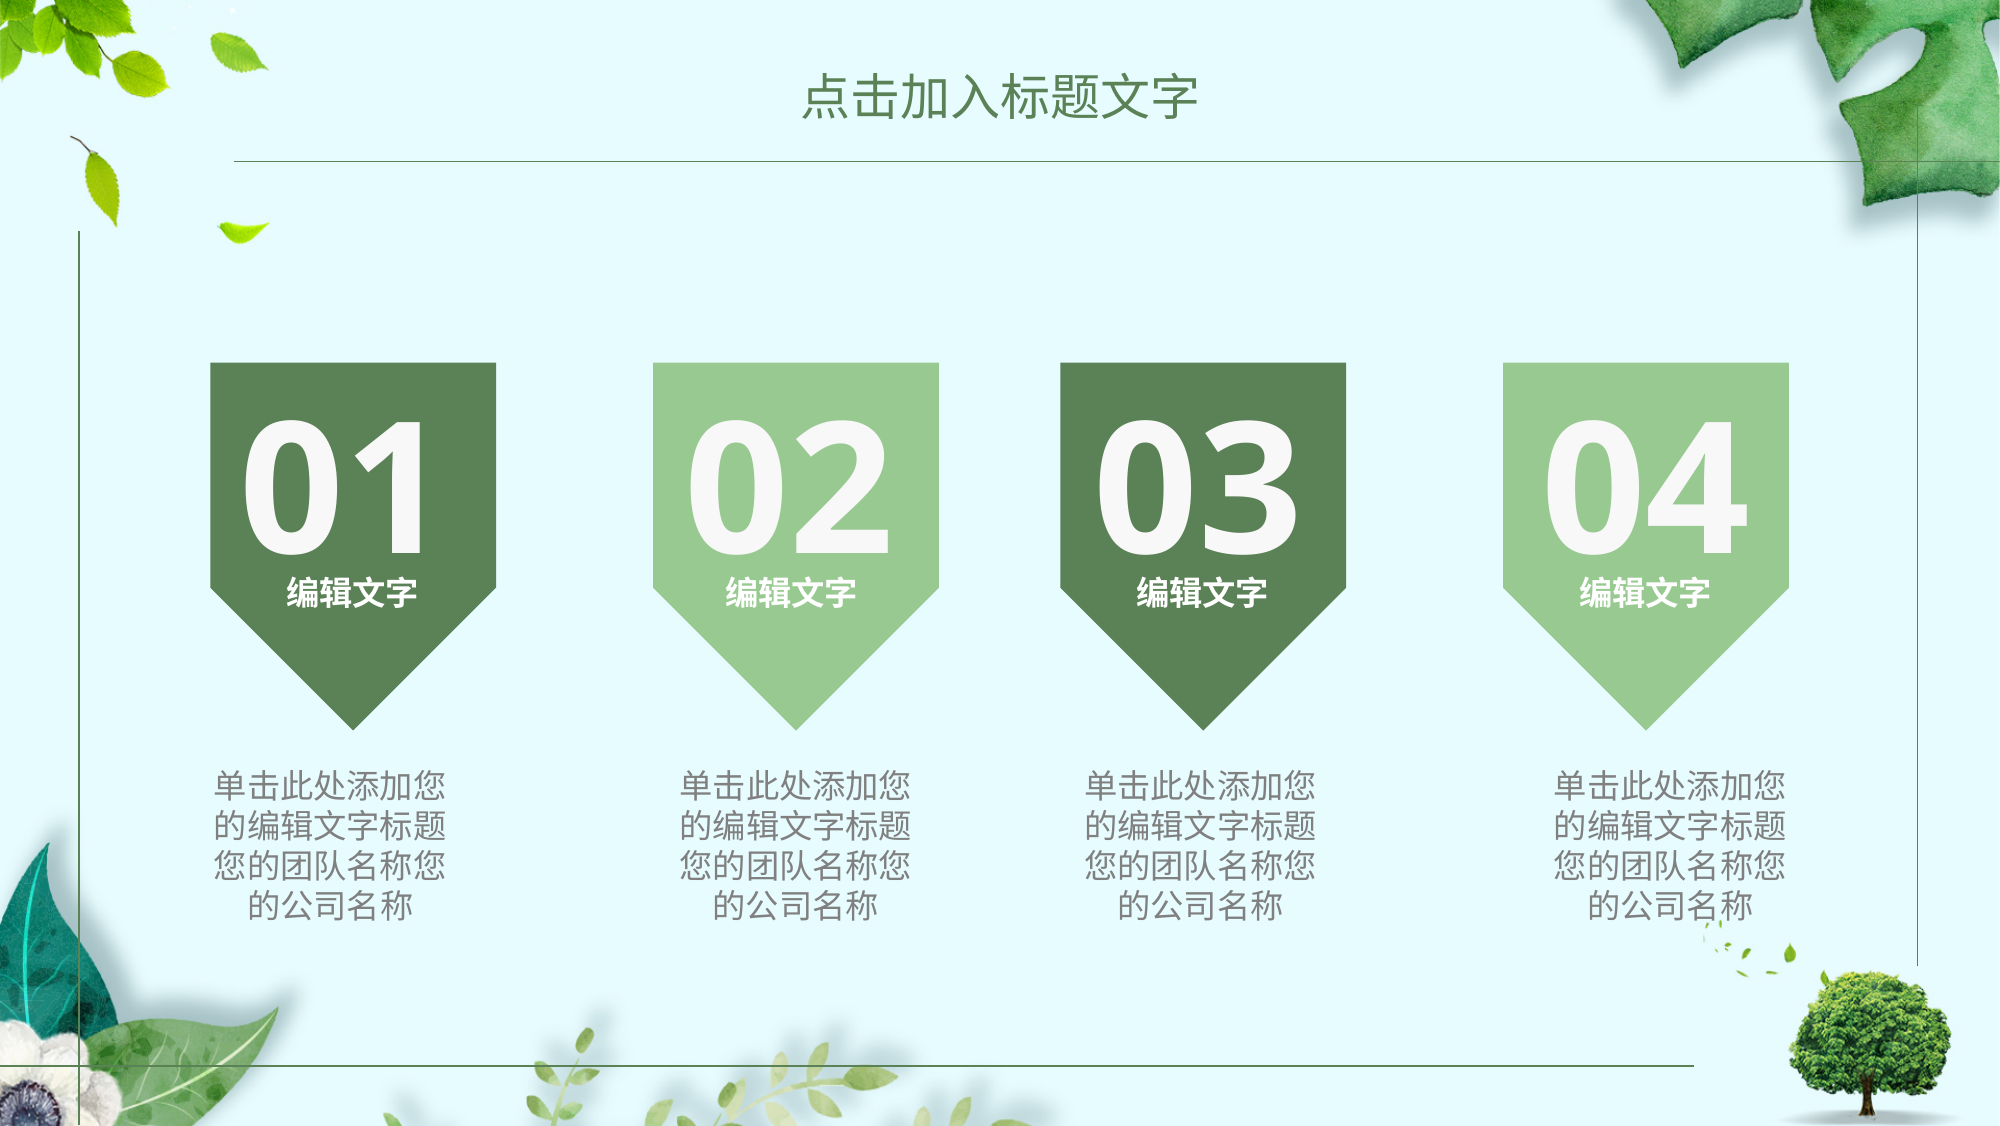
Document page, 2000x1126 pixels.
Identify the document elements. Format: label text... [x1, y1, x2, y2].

text_box 点击加入标题文字 [632, 58, 1368, 101]
picture [1694, 966, 2000, 1126]
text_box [0, 230, 1694, 1126]
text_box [234, 101, 2000, 966]
picture [0, 0, 2000, 230]
